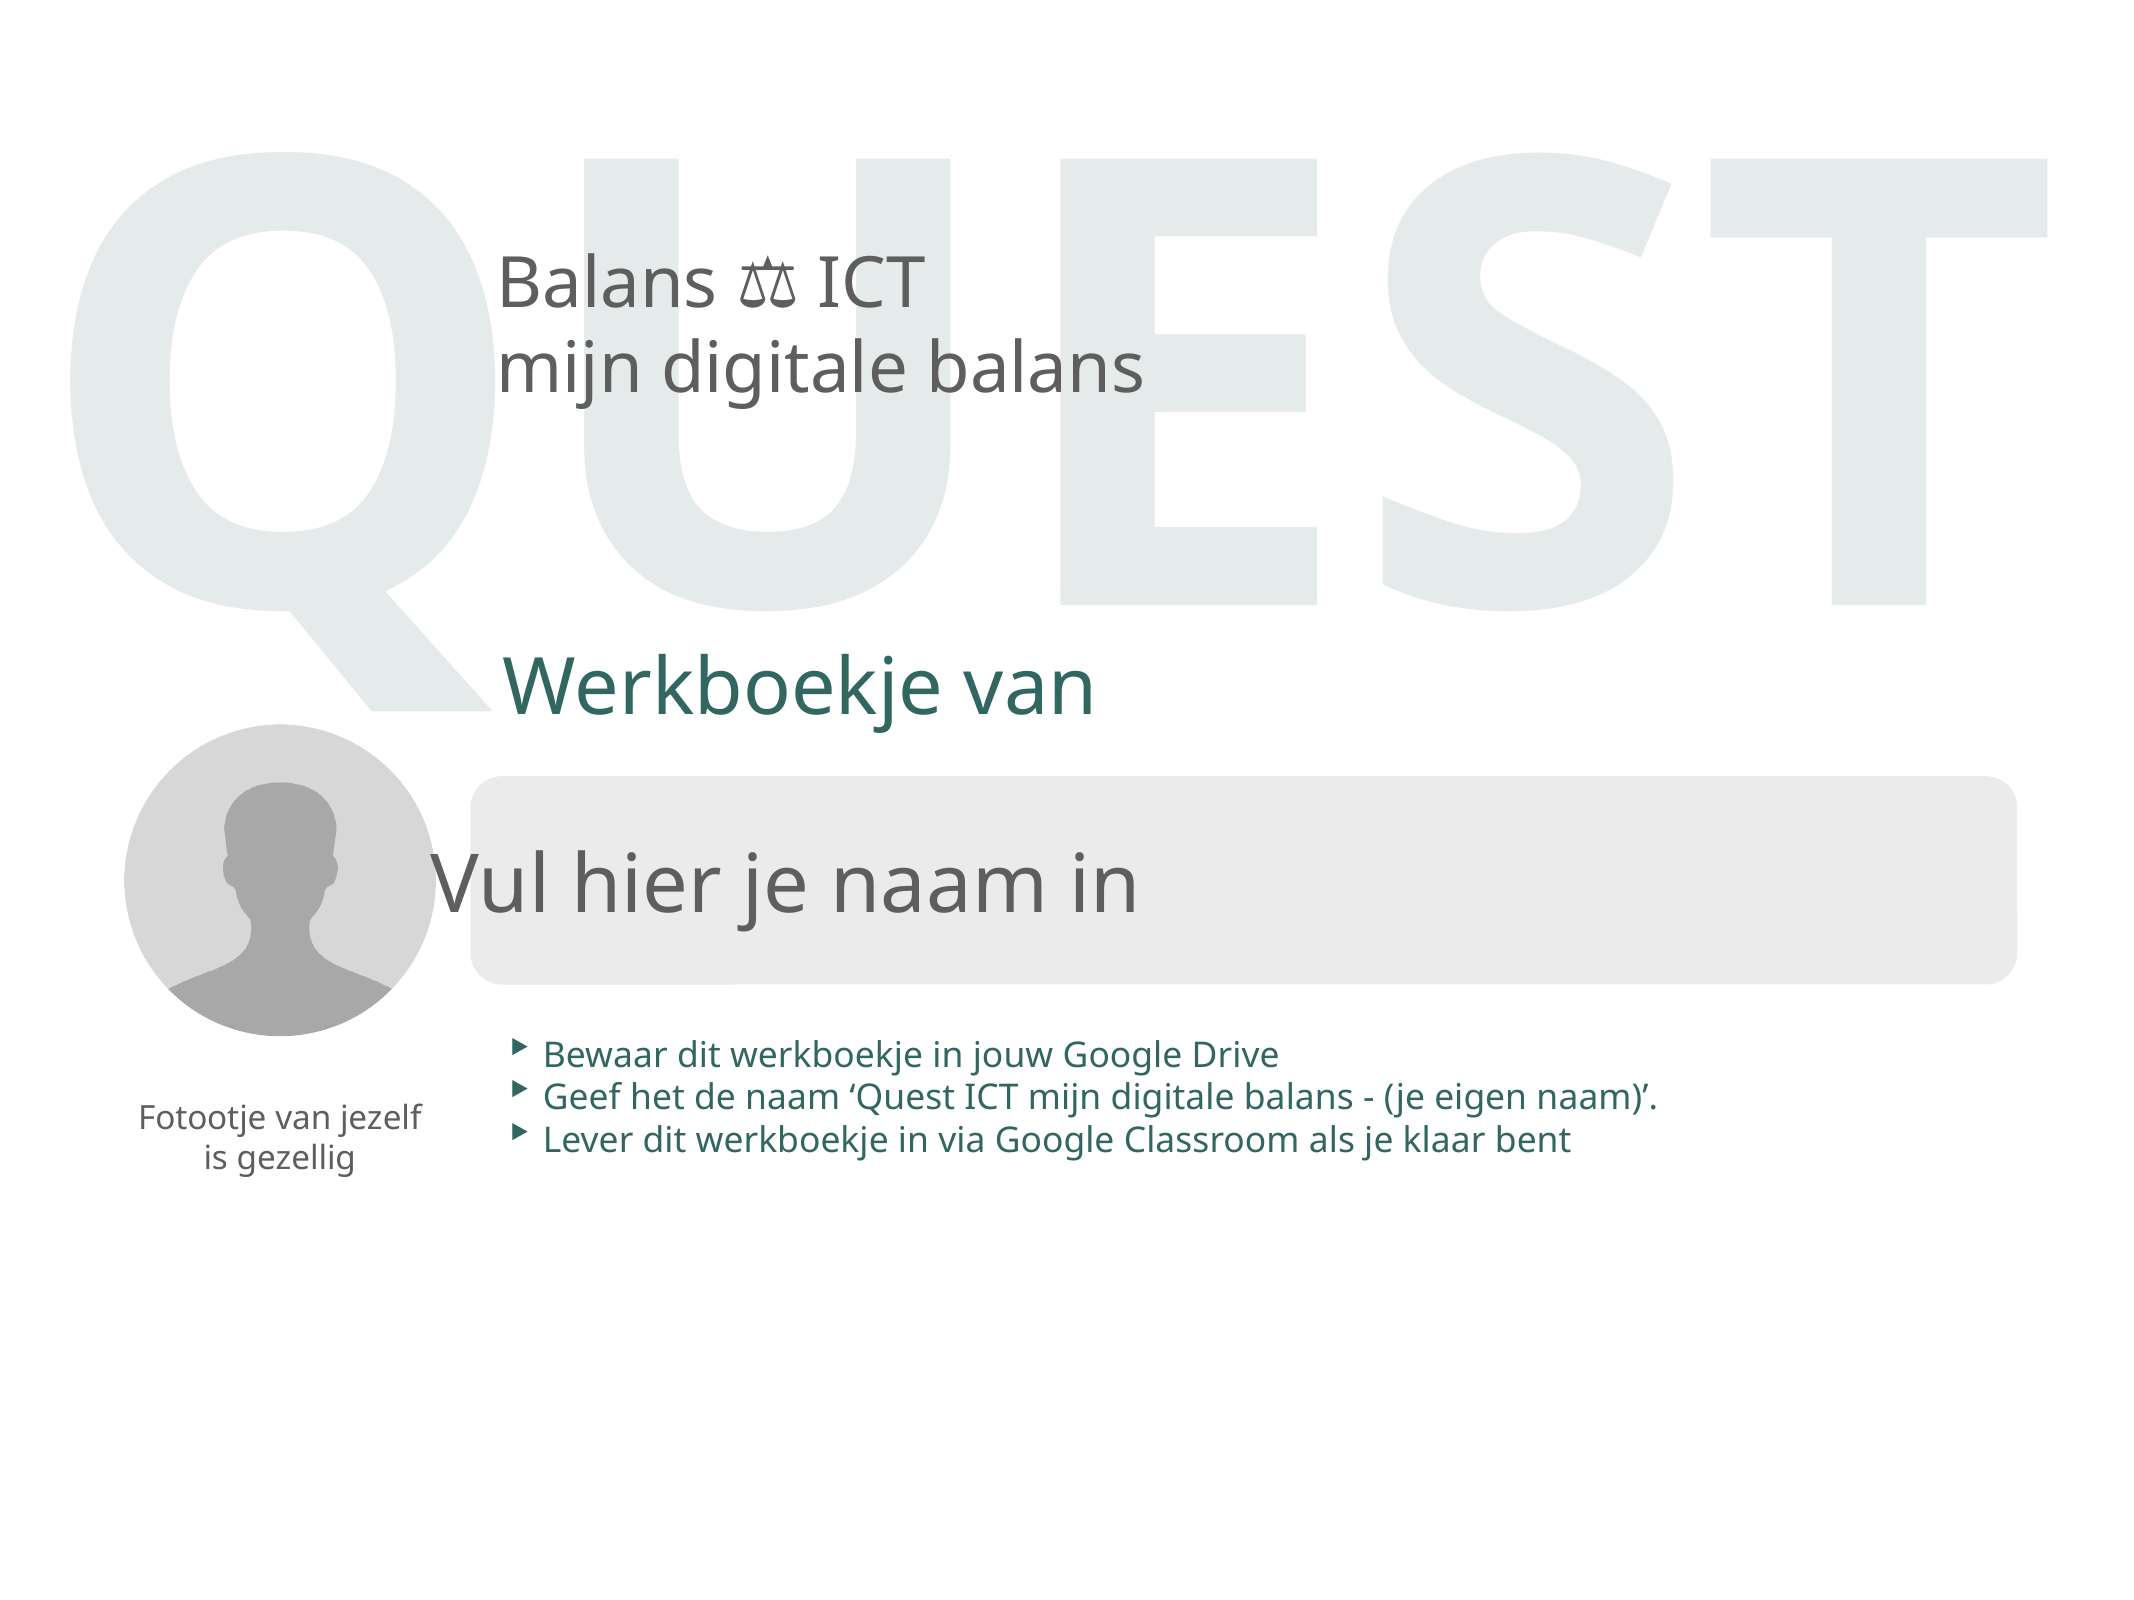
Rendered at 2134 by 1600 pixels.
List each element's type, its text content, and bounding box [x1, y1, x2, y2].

text_box Fotootje van jezelf is gezellig [116, 1088, 444, 1185]
text_box [470, 776, 2018, 985]
picture [123, 724, 437, 1037]
text_box Werkboekje van [494, 626, 1107, 739]
text_box QUEST [25, 0, 2070, 739]
text_box Balans ⚖️ ICT mijn digitale balans [488, 228, 1155, 415]
text_box Vul hier je naam in [437, 823, 1150, 938]
text_box Bewaar dit werkboekje in jouw Google Drive Geef het de naam ‘Quest ICT mijn digitale balans - (je eigen naam)’. Lever dit werkboekje in via Google Classroom als je klaar bent [497, 1023, 1991, 1168]
